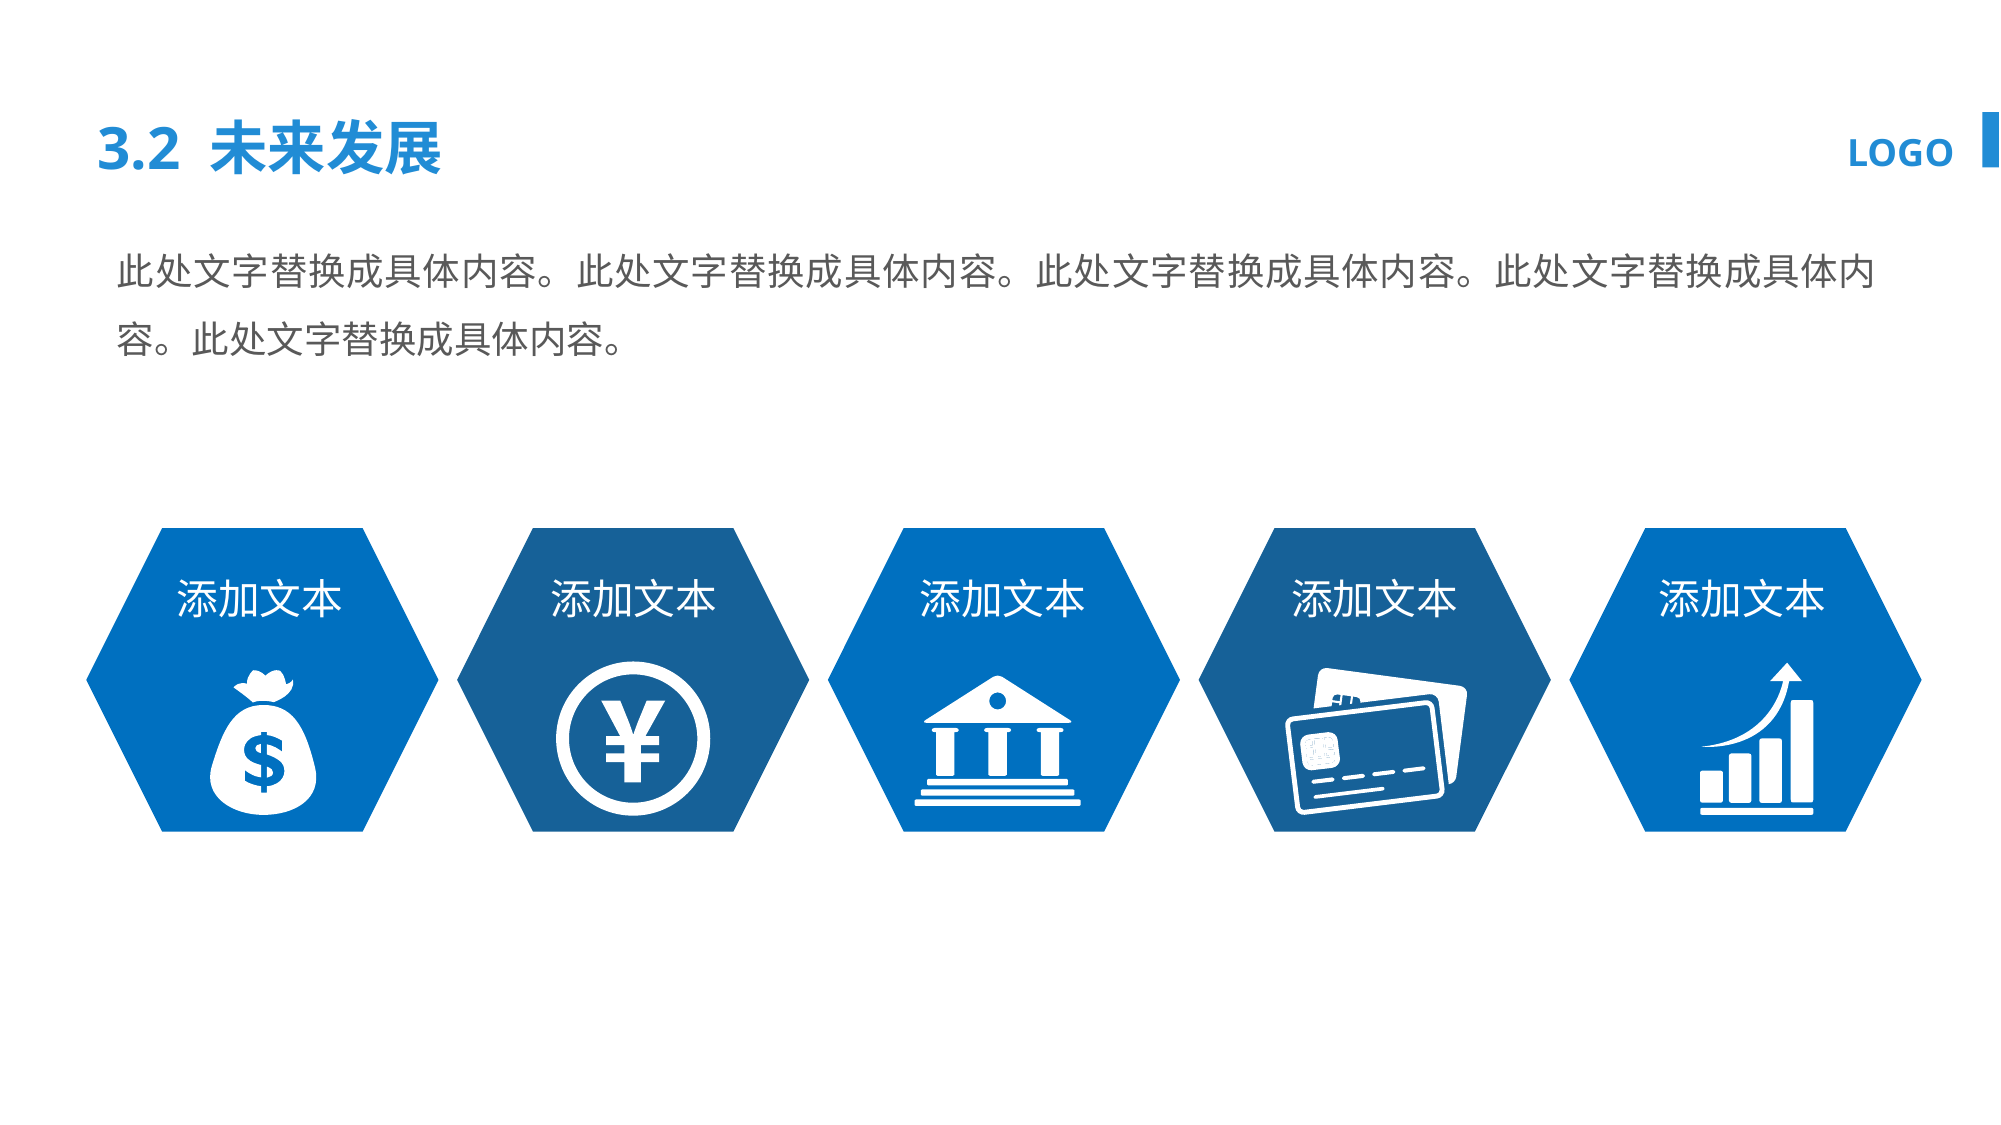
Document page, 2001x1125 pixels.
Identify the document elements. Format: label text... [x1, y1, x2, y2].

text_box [1569, 527, 1922, 832]
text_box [1198, 527, 1551, 832]
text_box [457, 527, 810, 832]
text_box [86, 527, 439, 832]
text_box 3.2 未来发展 [97, 106, 443, 189]
text_box 此处文字替换成具体内容。此处文字替换成具体内容。此处文字替换成具体内容。此处文字替换成具体内容。此处文字替换成具体内容。 [102, 218, 1893, 369]
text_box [827, 527, 1181, 832]
